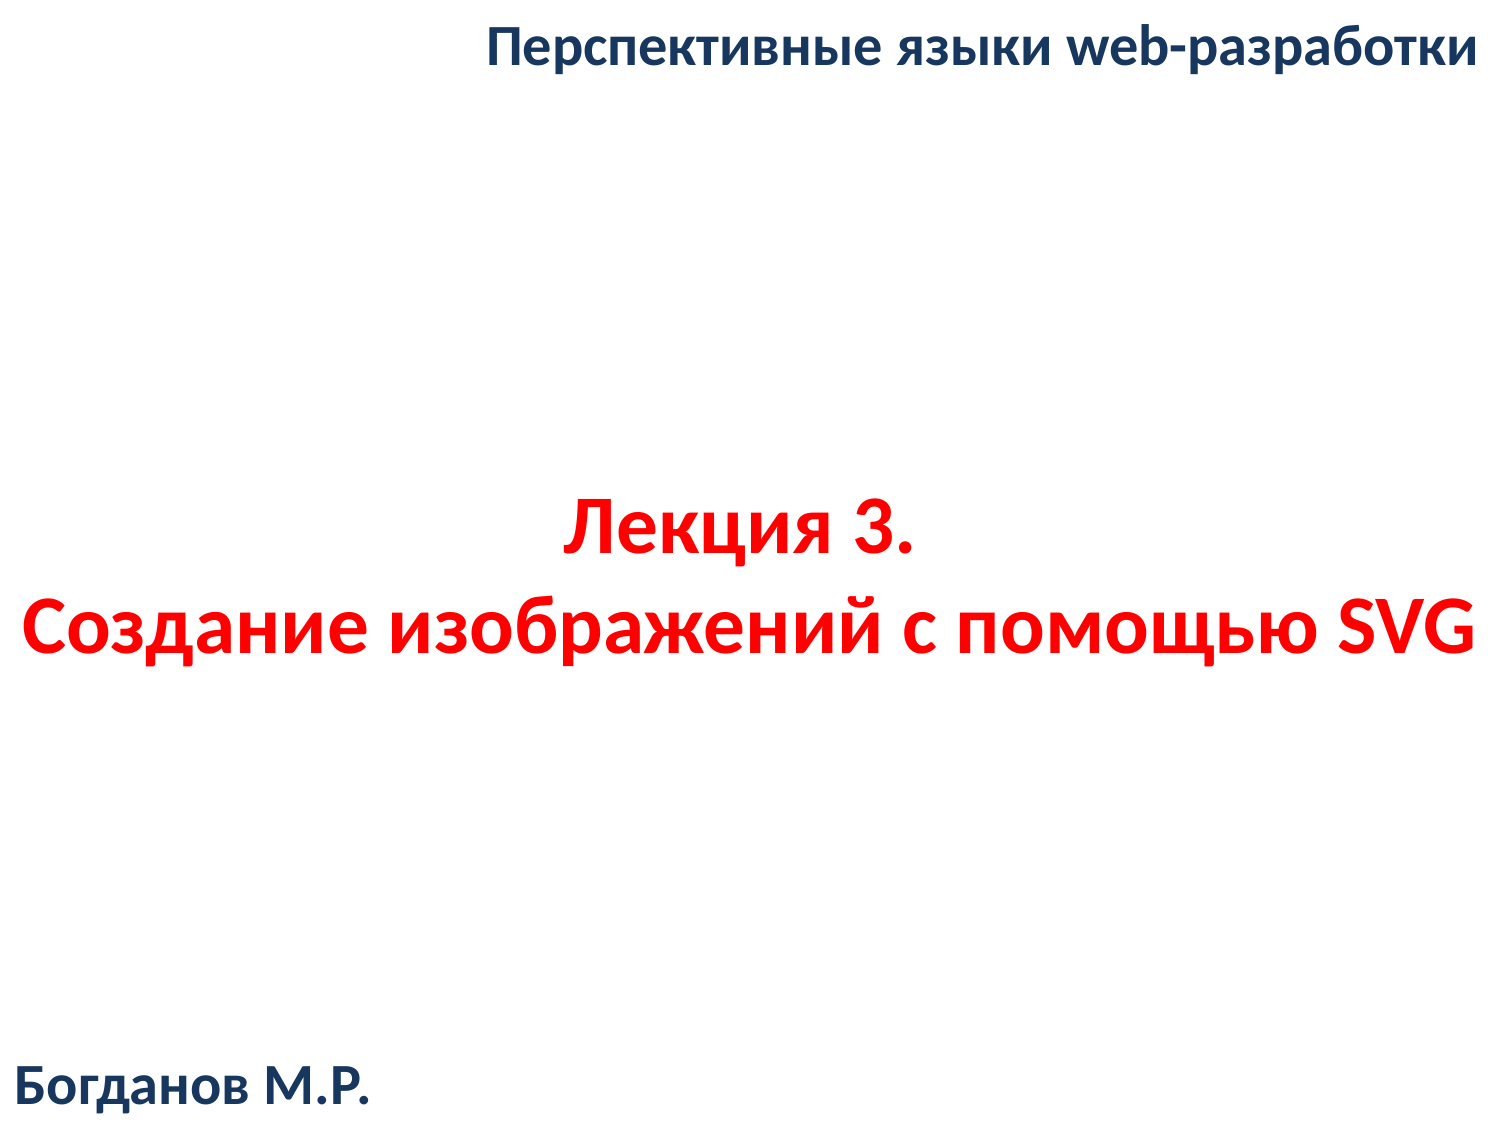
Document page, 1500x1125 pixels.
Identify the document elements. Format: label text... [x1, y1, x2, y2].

text_box Лекция 3. Создание изображений с помощью SVG [0, 462, 1500, 678]
text_box Перспективные языки web-разработки [471, 0, 1494, 85]
text_box Богданов М.Р. [0, 1039, 387, 1124]
